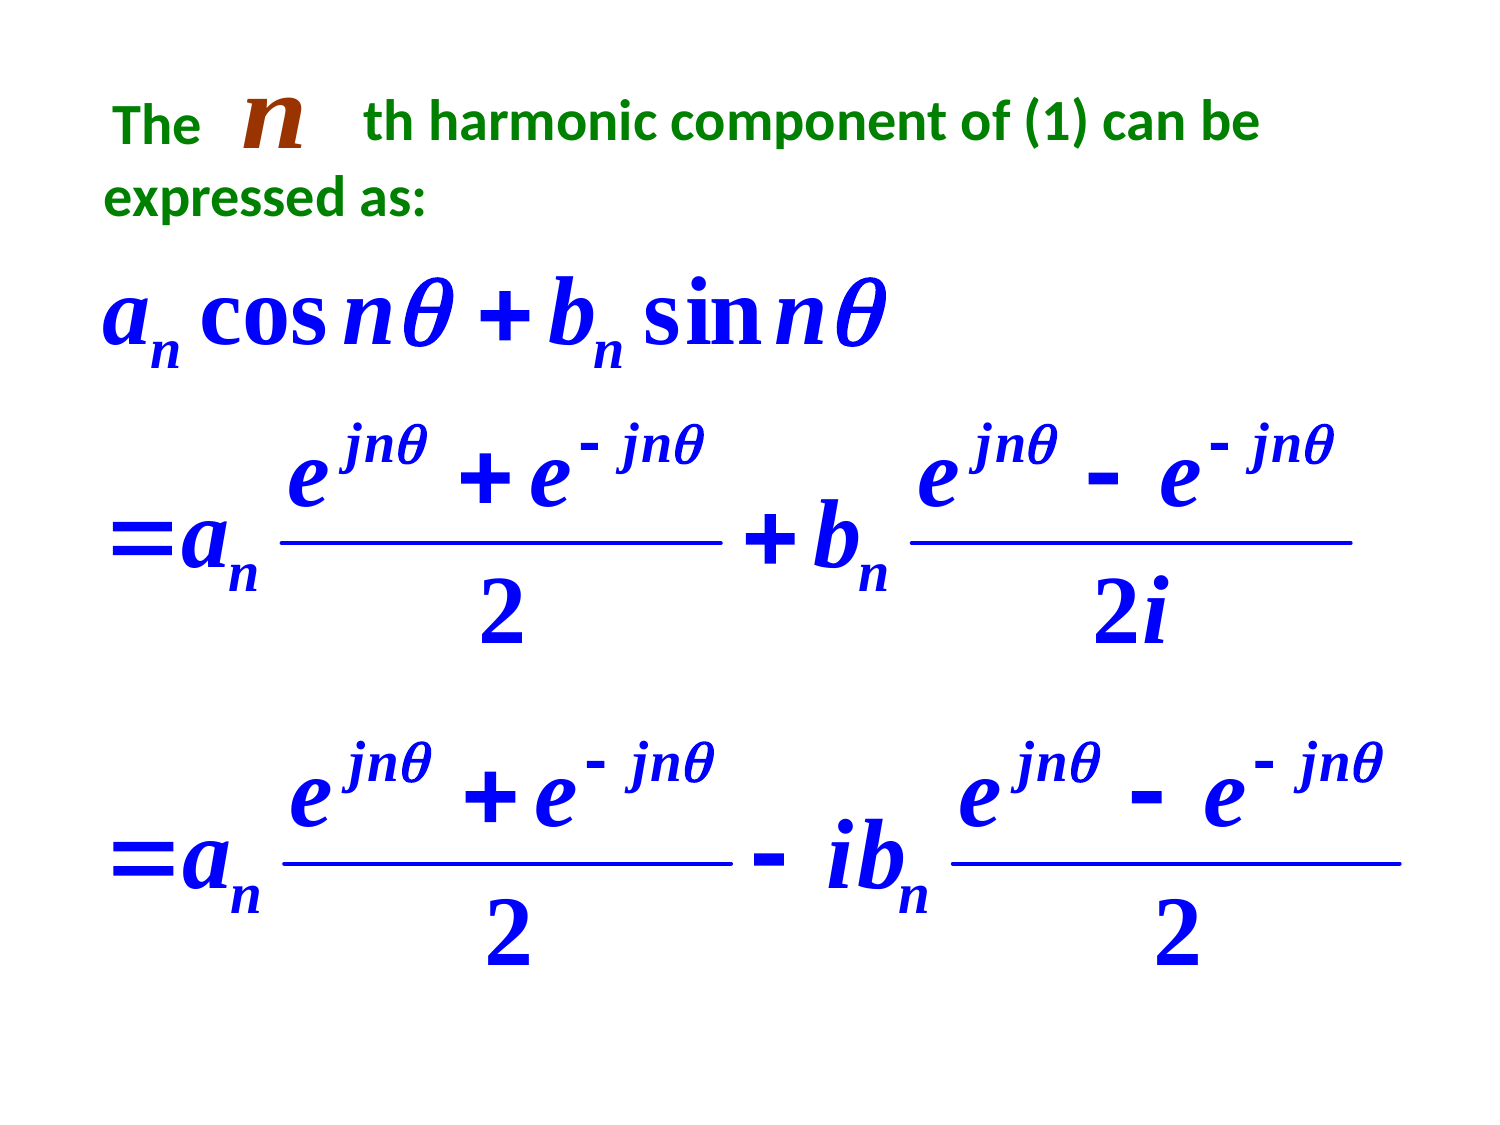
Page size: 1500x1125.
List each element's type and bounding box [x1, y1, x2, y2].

text_box [89, 74, 1341, 236]
text_box [89, 713, 1414, 983]
text_box [89, 244, 1365, 662]
